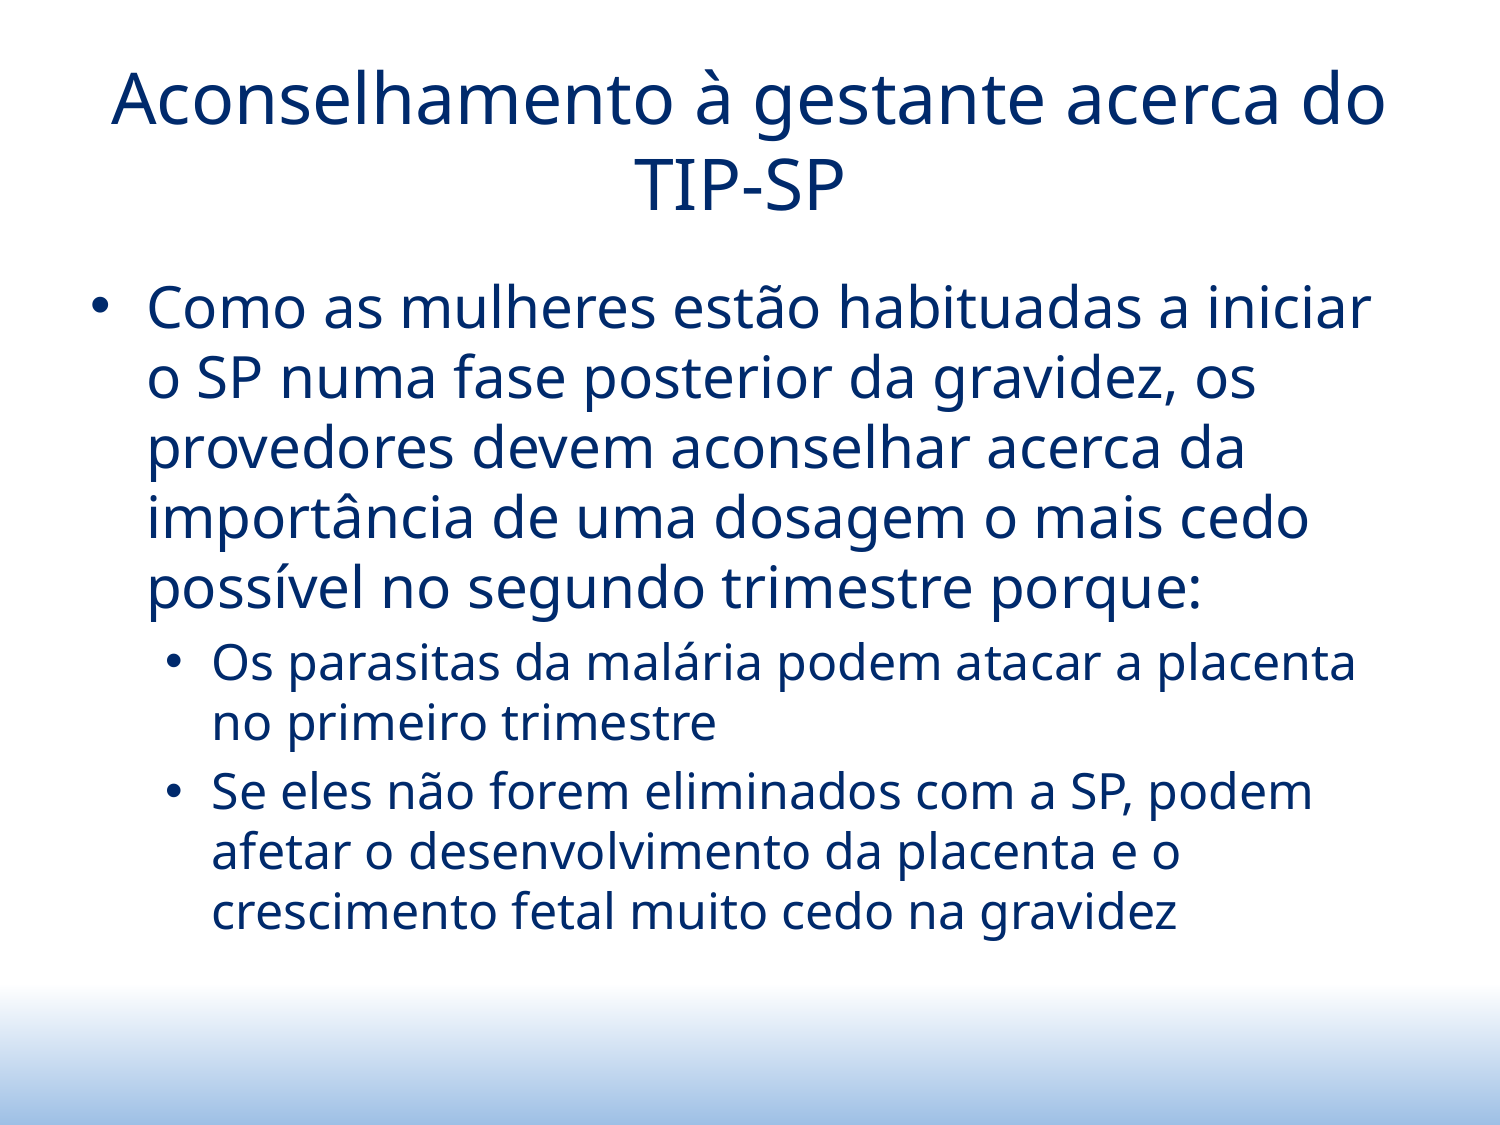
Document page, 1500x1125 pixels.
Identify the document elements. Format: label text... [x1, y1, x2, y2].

title Aconselhamento à gestante acerca do TIP-SP [75, 45, 1425, 233]
list Como as mulheres estão habituadas a iniciar o SP numa fase posterior da gravidez, os provedores devem aconselhar acerca da importância de uma dosagem o mais cedo possível no segundo trimestre porque: Os parasitas da malária podem atacar a placenta no primeiro trimestre Se eles não forem eliminados com a SP, podem afetar o desenvolvimento da placenta e o crescimento fetal muito cedo na gravidez [75, 262, 1425, 1005]
